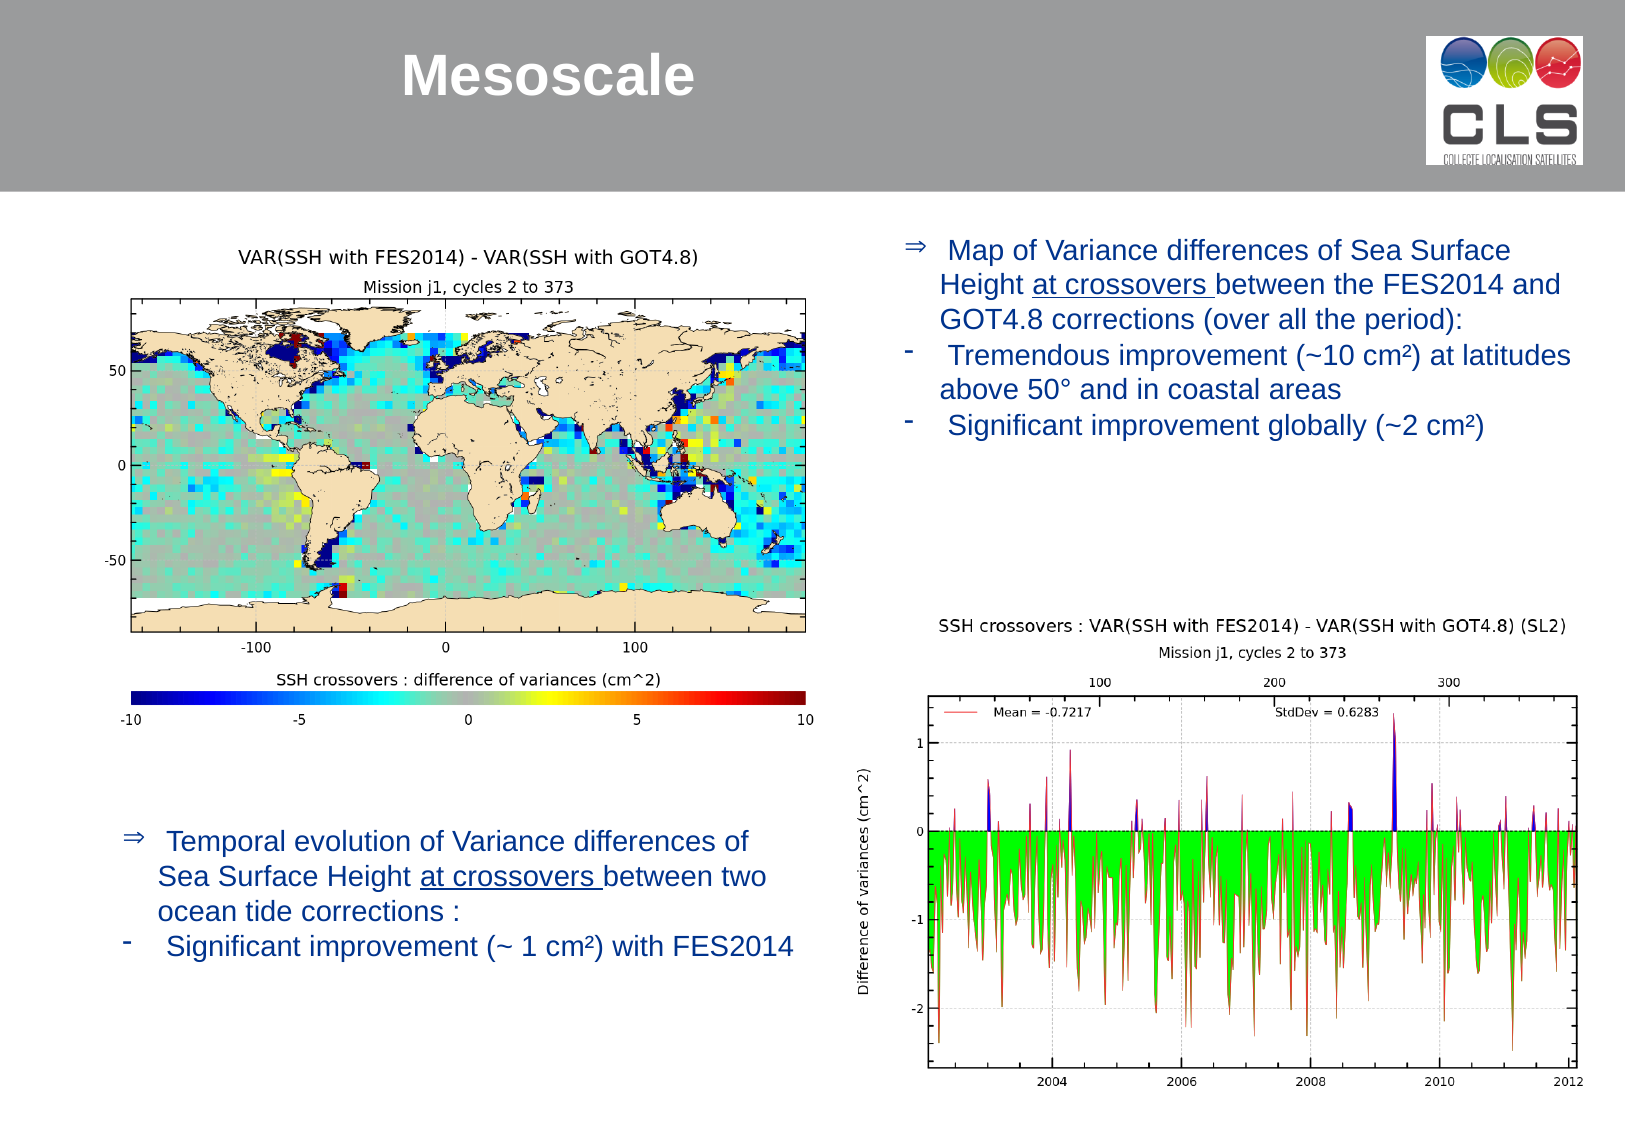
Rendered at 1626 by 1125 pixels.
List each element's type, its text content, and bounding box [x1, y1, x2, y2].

text_box Mesoscale [386, 40, 1162, 119]
picture [1426, 36, 1583, 165]
text_box Map of Variance differences of Sea Surface Height at crossovers between the FES2014 and GOT4.8 corrections (over all the period): Tremendous improvement (~10 cm²) at latitudes above 50° and in coastal areas Significant improvement globally (~2 cm²) [889, 223, 1599, 553]
text_box Temporal evolution of Variance differences of Sea Surface Height at crossovers between two ocean tide corrections : Significant improvement (~ 1 cm²) with FES2014 [107, 814, 817, 970]
picture [48, 225, 1604, 1113]
